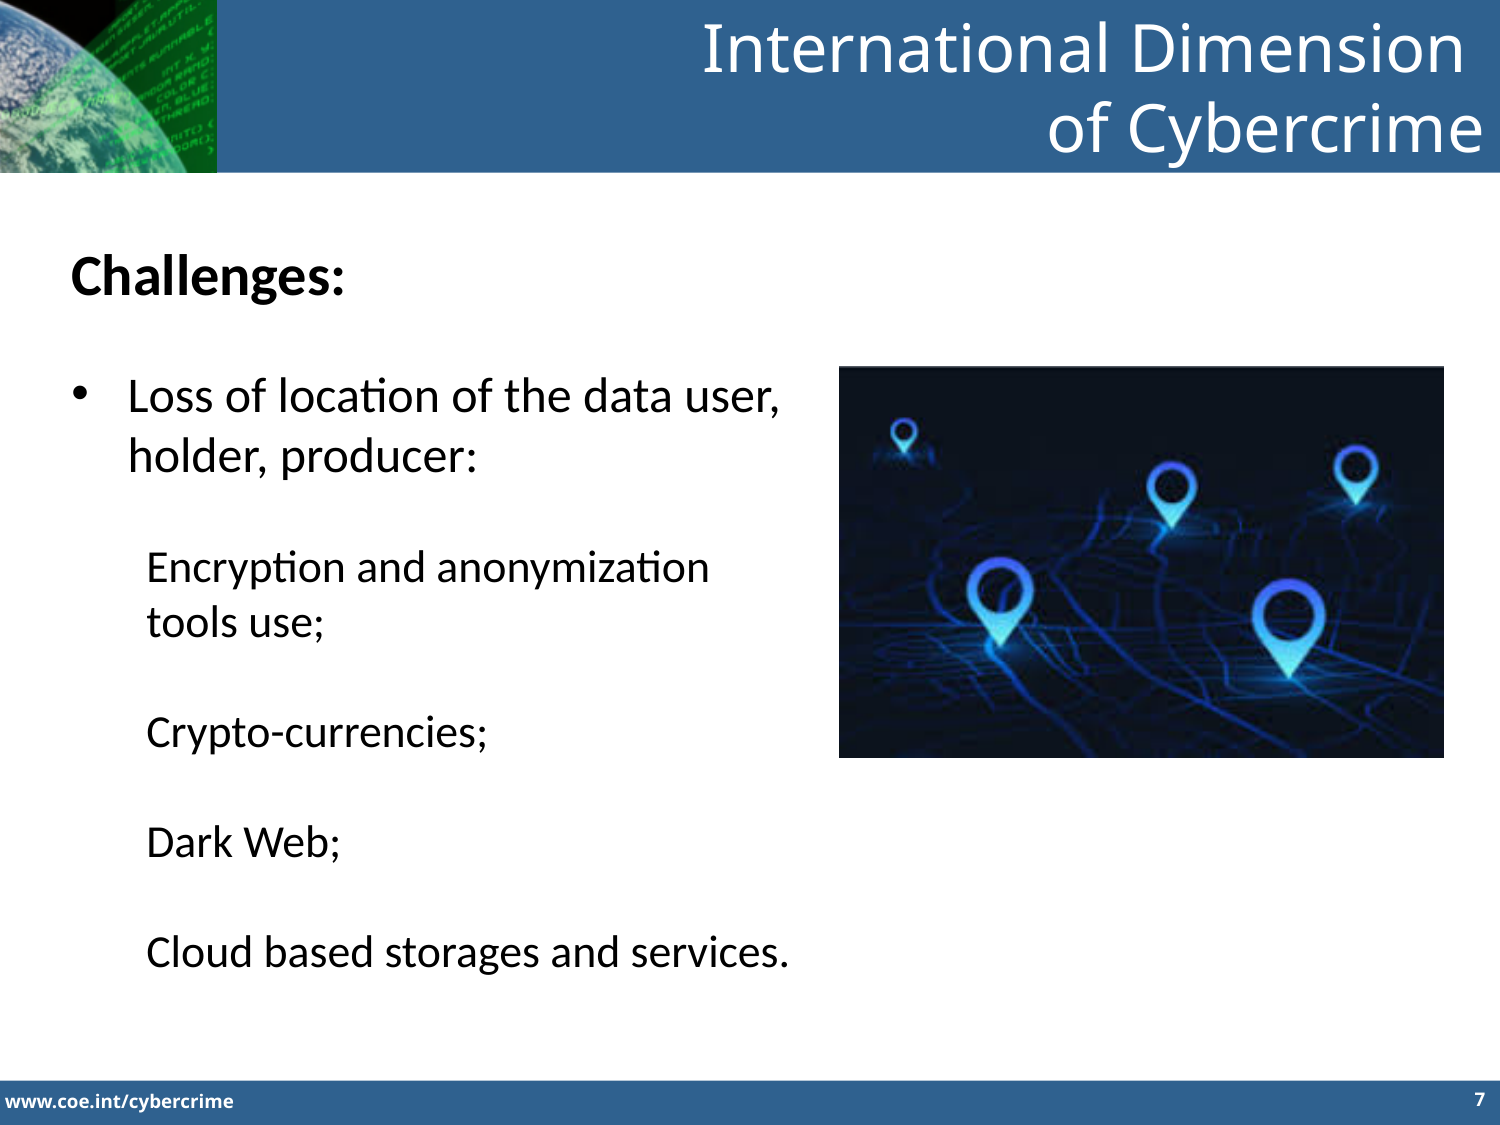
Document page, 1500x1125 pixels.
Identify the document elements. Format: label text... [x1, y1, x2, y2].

text_box Challenges: Loss of location of the data user, holder, producer: Encryption and anonymization tools use; Crypto-currencies; Dark Web; Cloud based storages and services. [56, 229, 807, 985]
text_box International Dimension of Cybercrime [329, 9, 1500, 162]
picture [839, 366, 1444, 758]
picture [0, 1, 217, 173]
slide_number 7 [1149, 1079, 1500, 1125]
